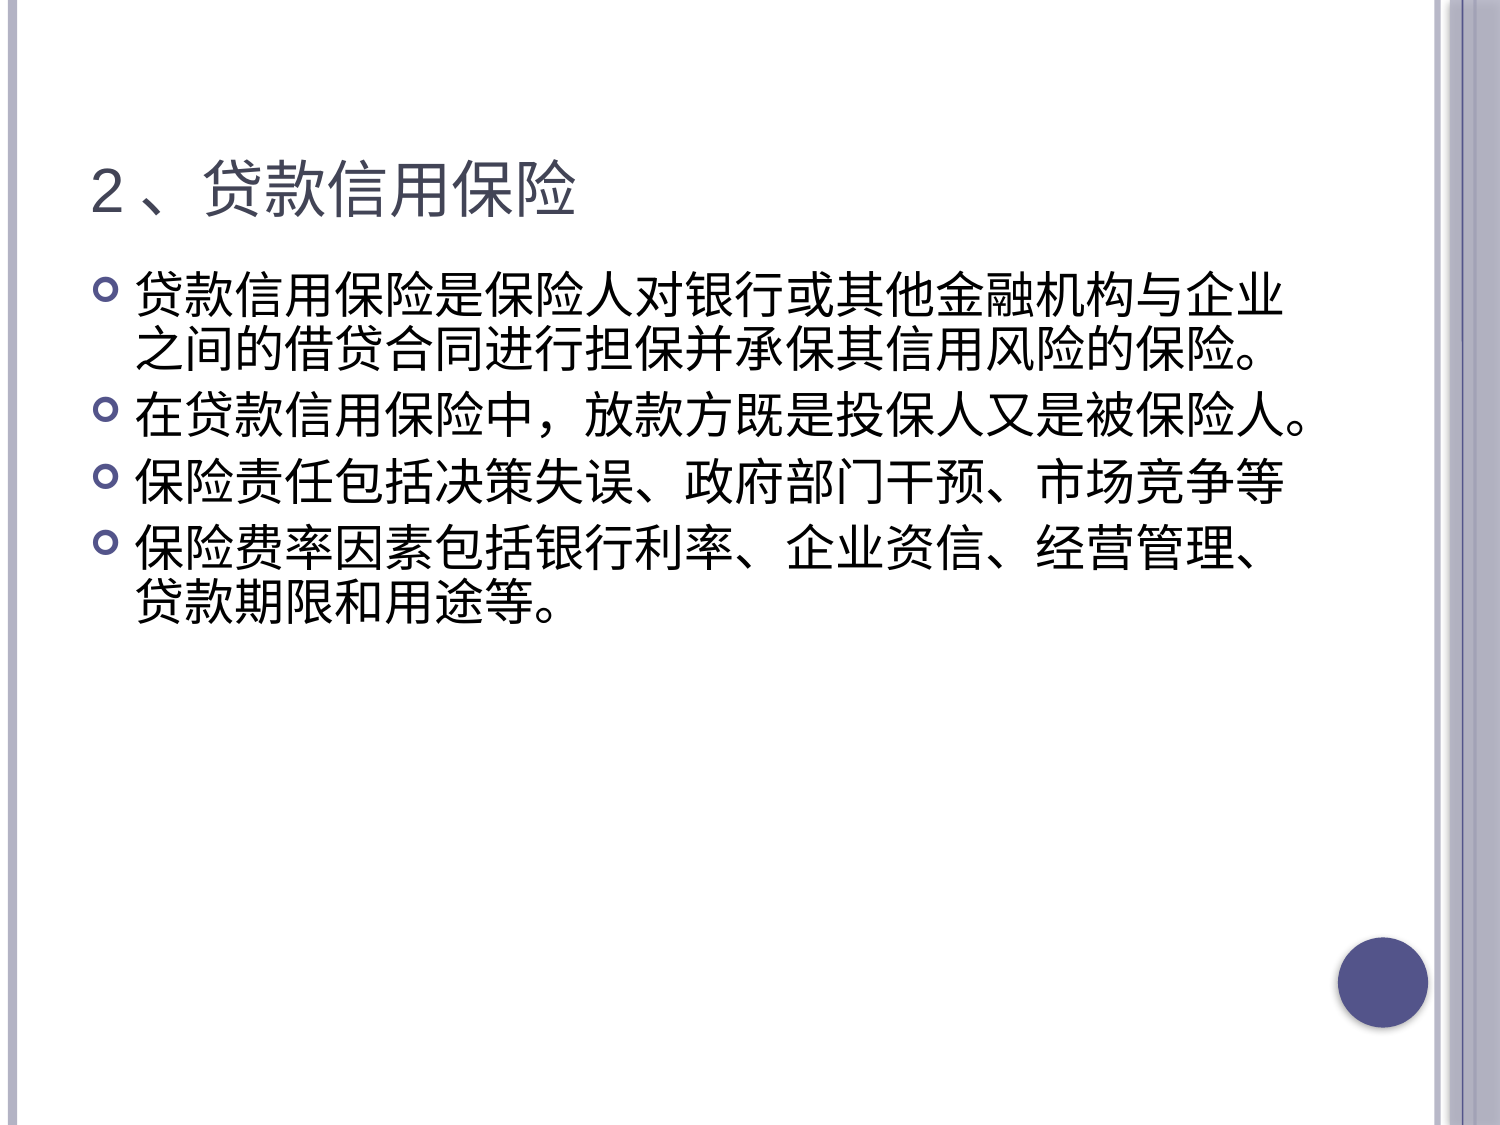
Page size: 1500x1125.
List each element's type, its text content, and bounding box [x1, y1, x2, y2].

list 贷款信用保险是保险人对银行或其他金融机构与企业之间的借贷合同进行担保并承保其信用风险的保险。 在贷款信用保险中，放款方既是投保人又是被保险人。 保险责任包括决策失误、政府部门干预、市场竞争等 保险费率因素包括银行利率、企业资信、经营管理、贷款期限和用途等。 [74, 262, 1301, 1063]
title 2、贷款信用保险 [75, 45, 1300, 233]
